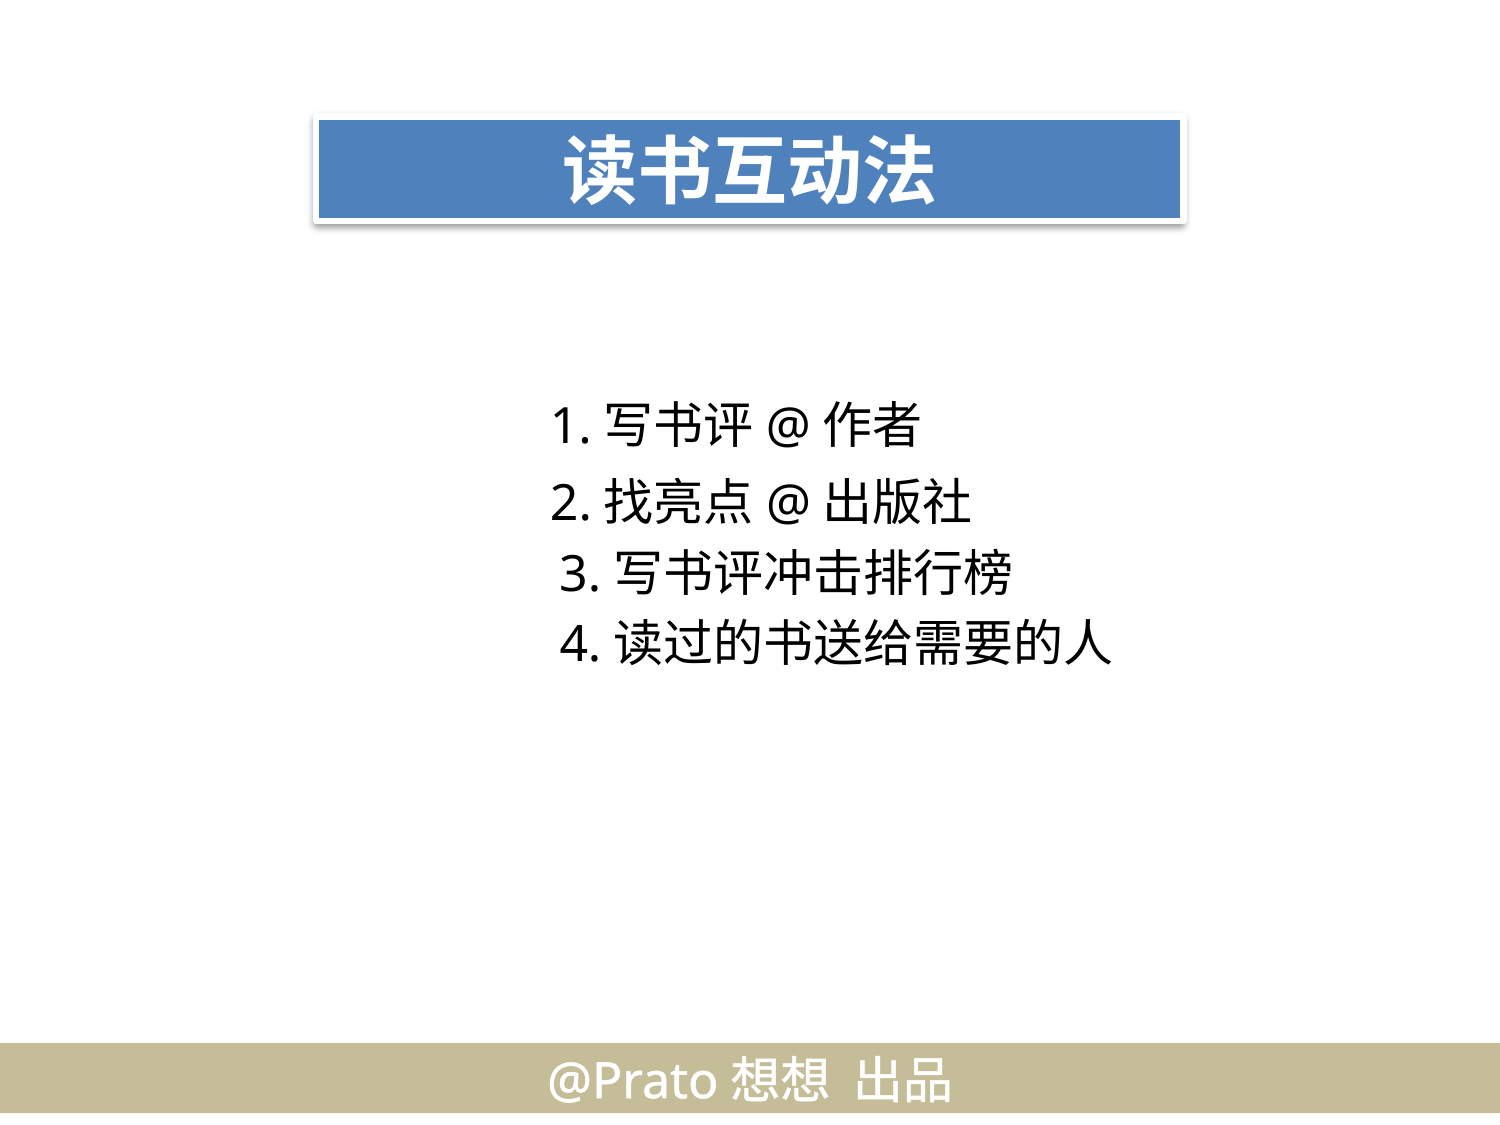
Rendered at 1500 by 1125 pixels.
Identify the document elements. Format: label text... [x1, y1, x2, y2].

text_box 读书互动法 [313, 113, 1187, 224]
text_box 4.读过的书送给需要的人 [544, 603, 1129, 679]
text_box 2.找亮点@出版社 [535, 463, 988, 538]
text_box 1.写书评@作者 [535, 386, 938, 462]
text_box 3.写书评冲击排行榜 [544, 533, 1028, 603]
text_box @Prato想想 出品 [0, 1041, 1500, 1115]
